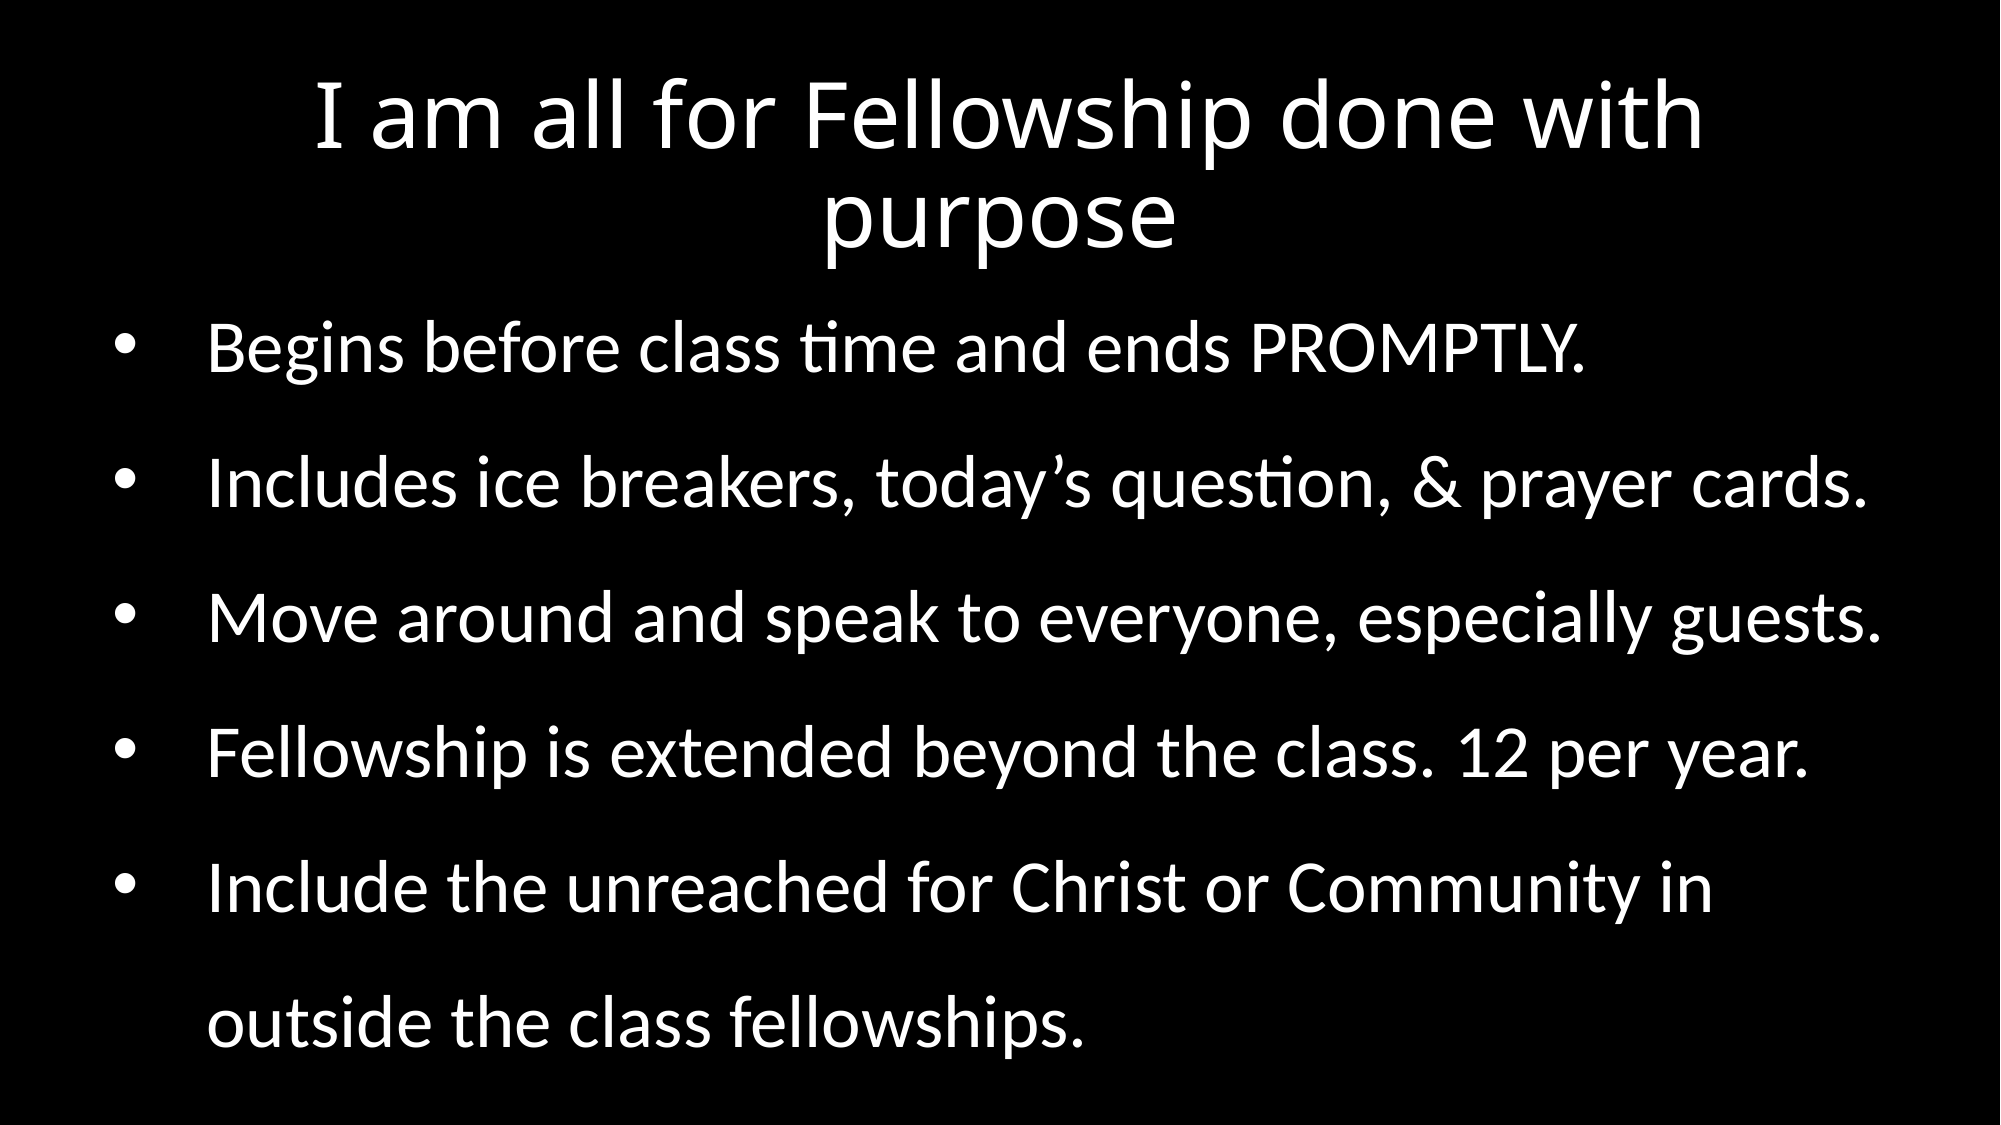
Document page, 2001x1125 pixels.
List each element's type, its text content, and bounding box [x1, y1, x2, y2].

title I am all for Fellowship done with purpose [137, 59, 1863, 244]
text_box Begins before class time and ends PROMPTLY. Includes ice breakers, today’s question, & prayer cards. Move around and speak to everyone, especially guests. Fellowship is extended beyond the class. 12 per year. Include the unreached for Christ or Community in outside the class fellowships. [97, 244, 1965, 1070]
